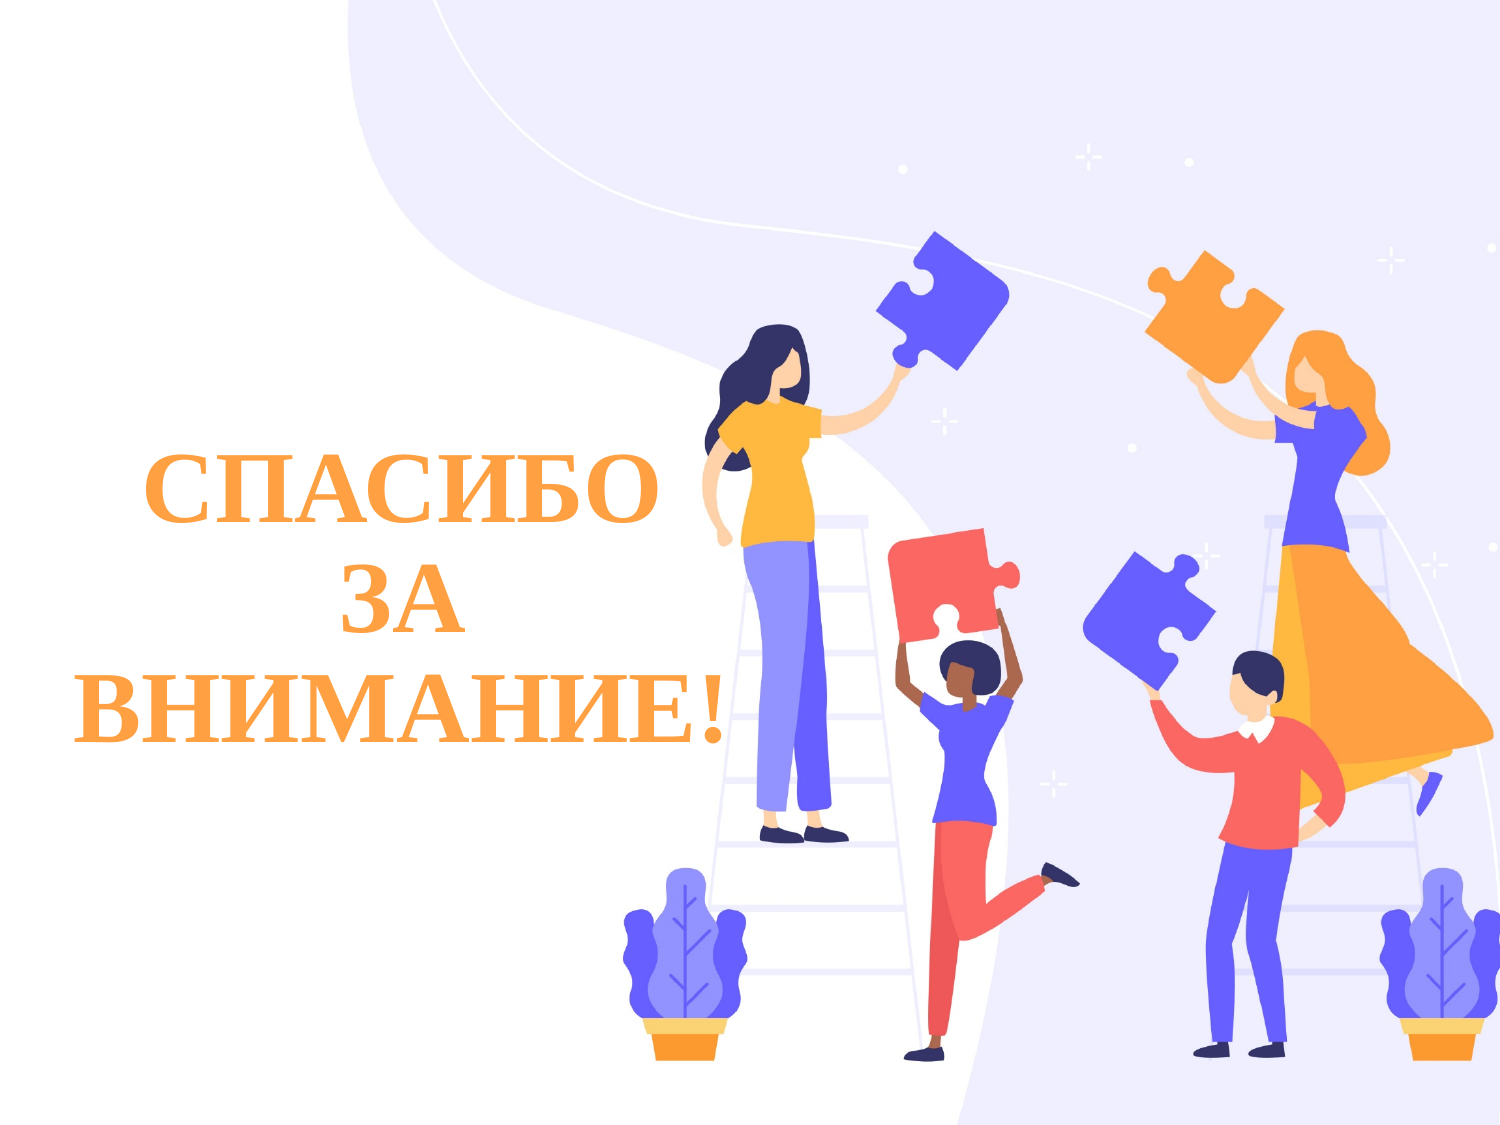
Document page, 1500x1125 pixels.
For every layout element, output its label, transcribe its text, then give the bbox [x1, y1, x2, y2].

picture [0, 0, 1500, 1125]
title СПАСИБО ЗА ВНИМАНИЕ! [19, 380, 785, 773]
